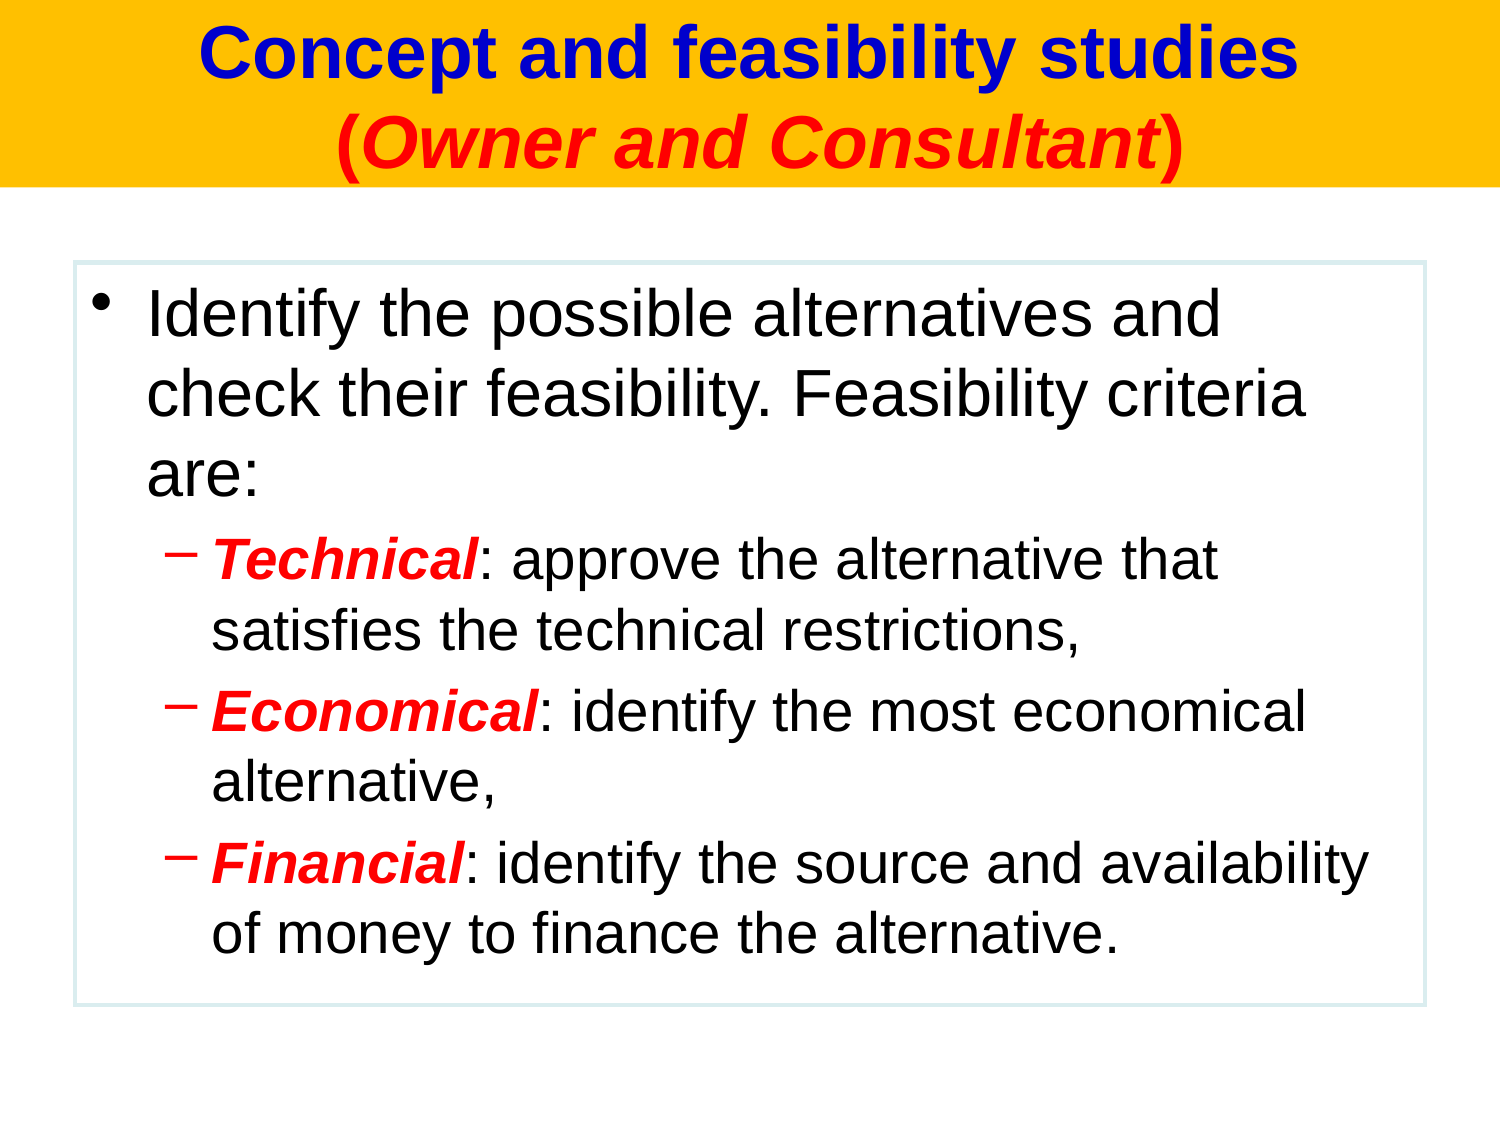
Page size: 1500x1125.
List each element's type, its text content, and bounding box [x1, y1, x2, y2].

title Concept and feasibility studies (Owner and Consultant) [0, 0, 1500, 188]
list Identify the possible alternatives and check their feasibility. Feasibility criteria are: Technical: approve the alternative that satisfies the technical restrictions, Economical: identify the most economical alternative, Financial: identify the source and availability of money to finance the alternative. [73, 260, 1427, 1007]
